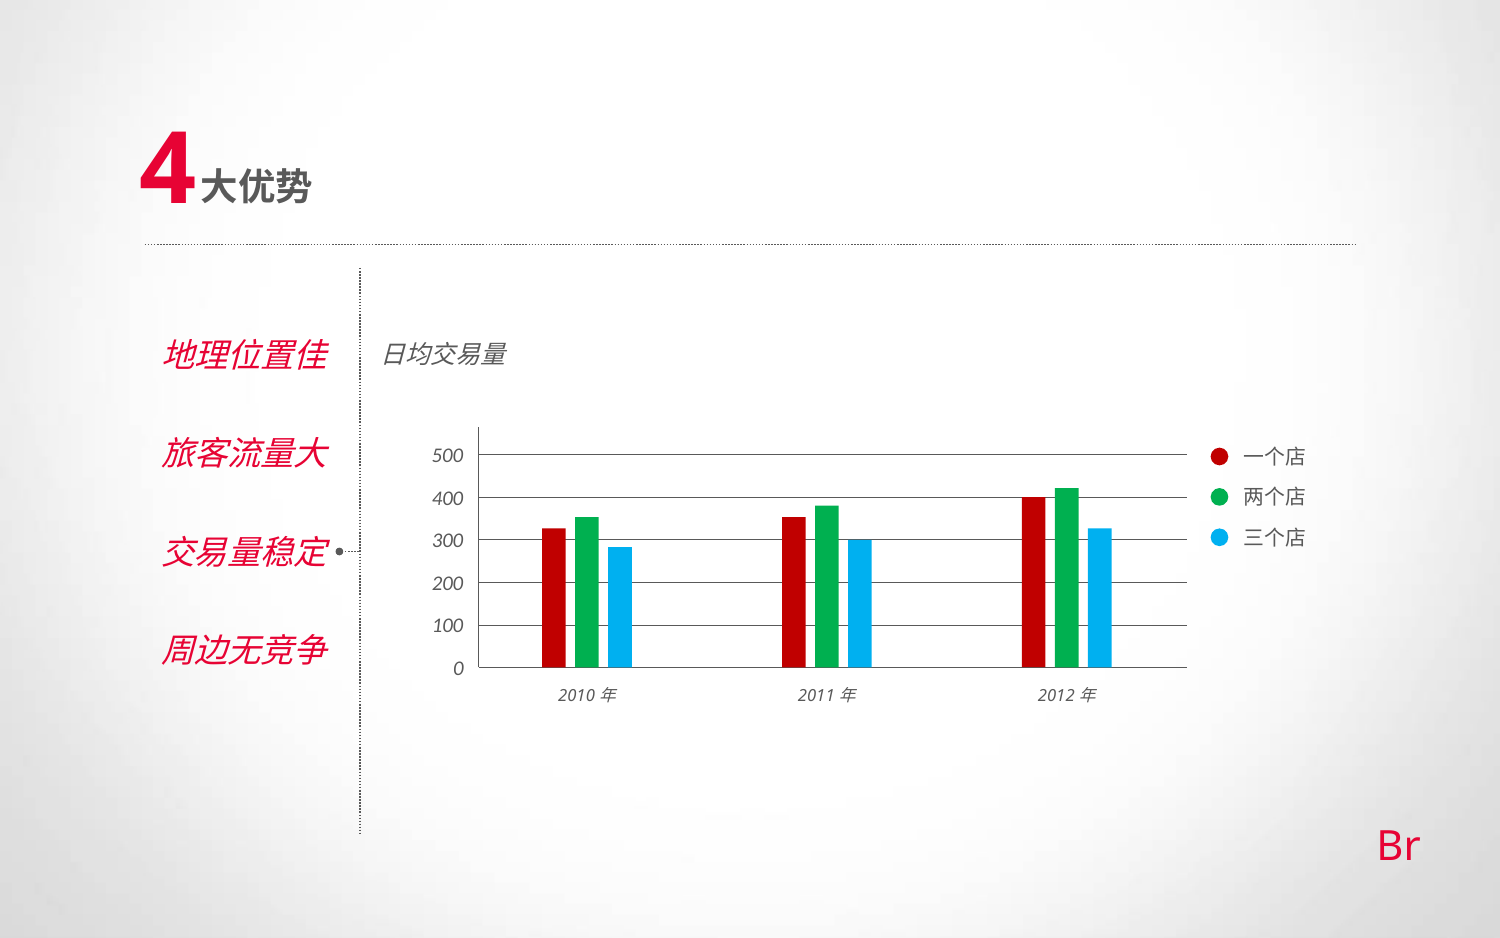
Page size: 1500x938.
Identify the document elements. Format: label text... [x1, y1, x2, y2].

text_box 2012年 [1023, 677, 1111, 713]
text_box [541, 516, 633, 668]
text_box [1210, 436, 1322, 558]
text_box 周边无竞争 [145, 622, 342, 677]
text_box 2010年 [543, 677, 631, 713]
text_box 日均交易量 [365, 331, 521, 377]
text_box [781, 505, 872, 668]
text_box 交易量稳定 [145, 523, 342, 579]
picture [0, 0, 1500, 938]
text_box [127, 96, 330, 234]
text_box 100 [416, 604, 474, 645]
text_box 0 [438, 647, 479, 687]
text_box 2011年 [783, 677, 871, 713]
text_box [333, 545, 345, 558]
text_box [1021, 487, 1112, 668]
text_box 400 [416, 477, 474, 517]
text_box 500 [416, 434, 474, 475]
text_box 200 [416, 562, 474, 602]
text_box 旅客流量大 [145, 424, 342, 480]
text_box 地理位置佳 [145, 326, 342, 381]
text_box 300 [416, 519, 474, 560]
